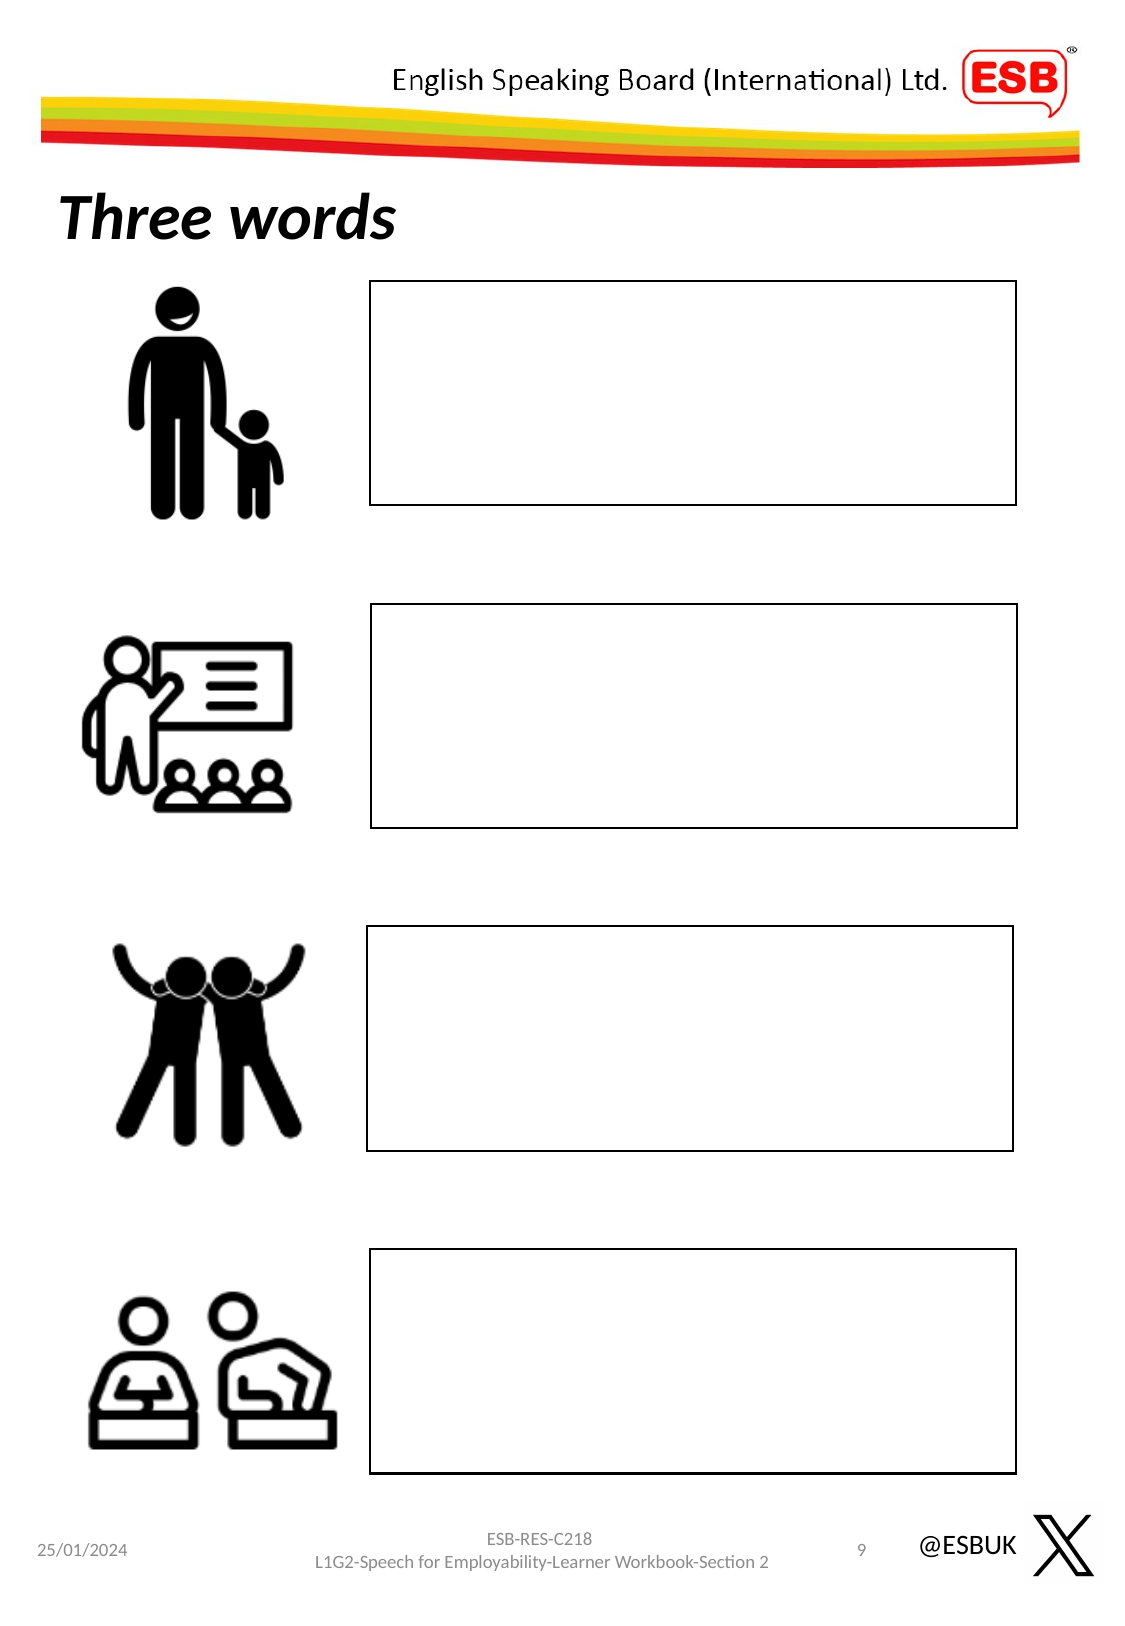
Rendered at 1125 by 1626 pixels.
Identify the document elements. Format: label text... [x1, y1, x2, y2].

picture [1024, 1502, 1105, 1589]
slide_number 9 [697, 1506, 882, 1593]
picture [0, 1, 1125, 234]
picture [73, 904, 317, 1168]
text_box [366, 925, 1014, 1152]
picture [108, 266, 307, 530]
picture [73, 606, 330, 829]
picture [72, 1268, 356, 1474]
footer ESB-RES-C218 L1G2-Speech for Employability-Learner Workbook-Section 2 [296, 1506, 697, 1593]
text_box [369, 1248, 1017, 1475]
text_box [370, 603, 1018, 829]
title Three words [42, 174, 1014, 262]
text_box [369, 280, 1017, 506]
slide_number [22, 1506, 276, 1593]
